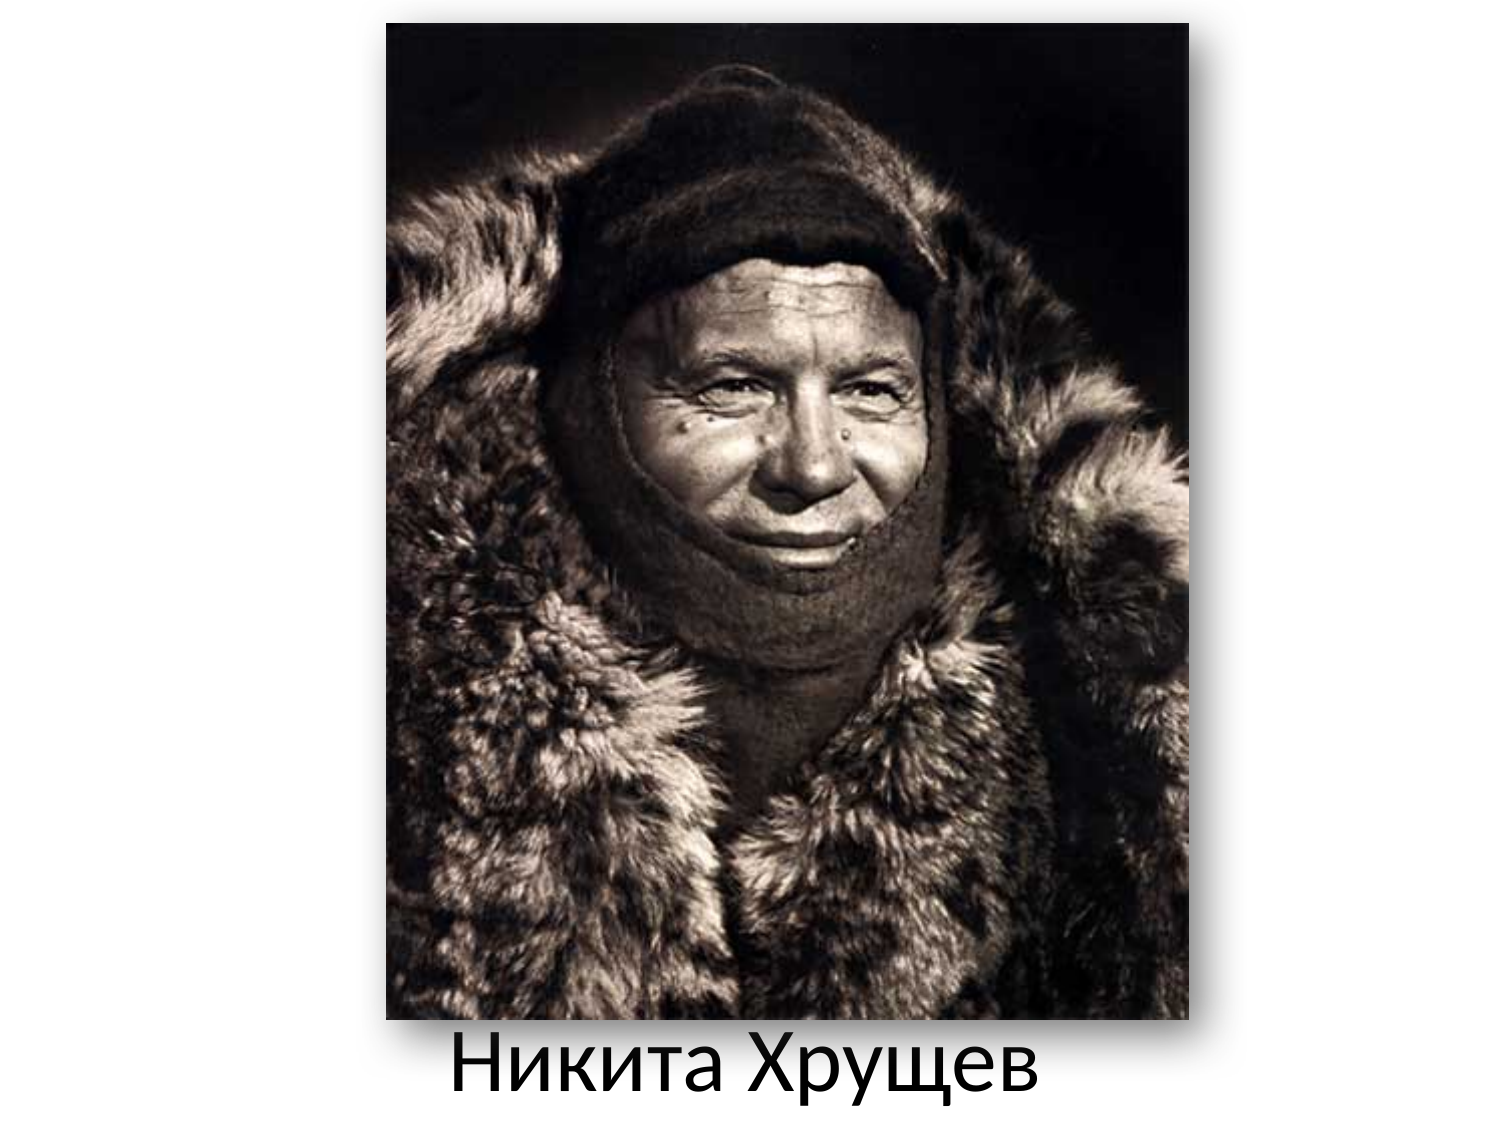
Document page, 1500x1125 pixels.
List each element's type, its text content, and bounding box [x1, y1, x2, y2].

title Никита Хрущев [70, 960, 1421, 1125]
picture [386, 23, 1189, 1020]
